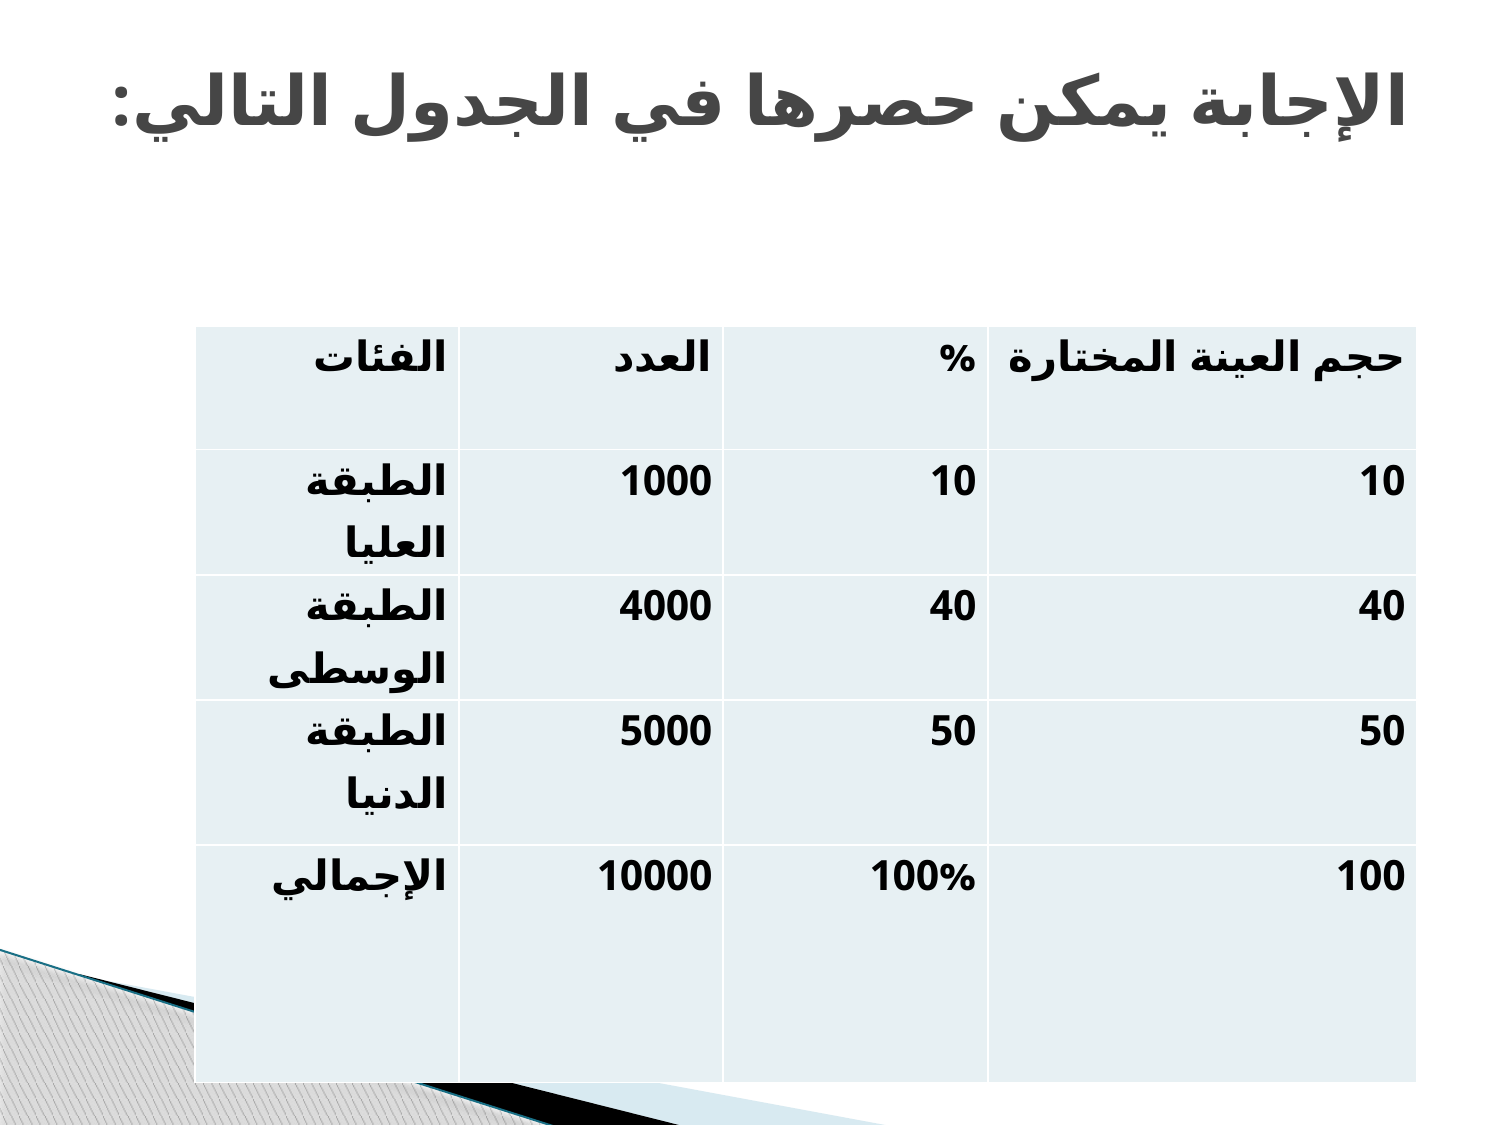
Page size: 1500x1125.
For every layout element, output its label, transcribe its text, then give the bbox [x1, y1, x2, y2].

table_cell 40 [724, 576, 987, 699]
table_cell 50 [989, 701, 1416, 844]
table_cell 40 [989, 576, 1416, 699]
title الإجابة يمكن حصرها في الجدول التالي: [75, 45, 1425, 233]
table_header حجم العينة المختارة [989, 327, 1416, 449]
table_header العدد [460, 327, 722, 449]
table_cell 10000 [460, 846, 722, 1082]
table_cell 10 [989, 450, 1416, 574]
table_header % [724, 327, 987, 449]
table_cell 5000 [460, 701, 722, 844]
table_cell 100% [724, 846, 987, 1082]
table_cell 1000 [460, 450, 722, 574]
table_header الفئات [196, 327, 458, 449]
table_cell 4000 [460, 576, 722, 699]
table_cell 100 [989, 846, 1416, 1082]
table_cell الطبقة العليا [196, 450, 458, 574]
table_cell 50 [724, 701, 987, 844]
table_cell الطبقة الدنيا [196, 701, 458, 844]
table_cell 10 [724, 450, 987, 574]
table_cell الإجمالي [196, 846, 458, 1082]
table_cell الطبقة الوسطى [196, 576, 458, 699]
